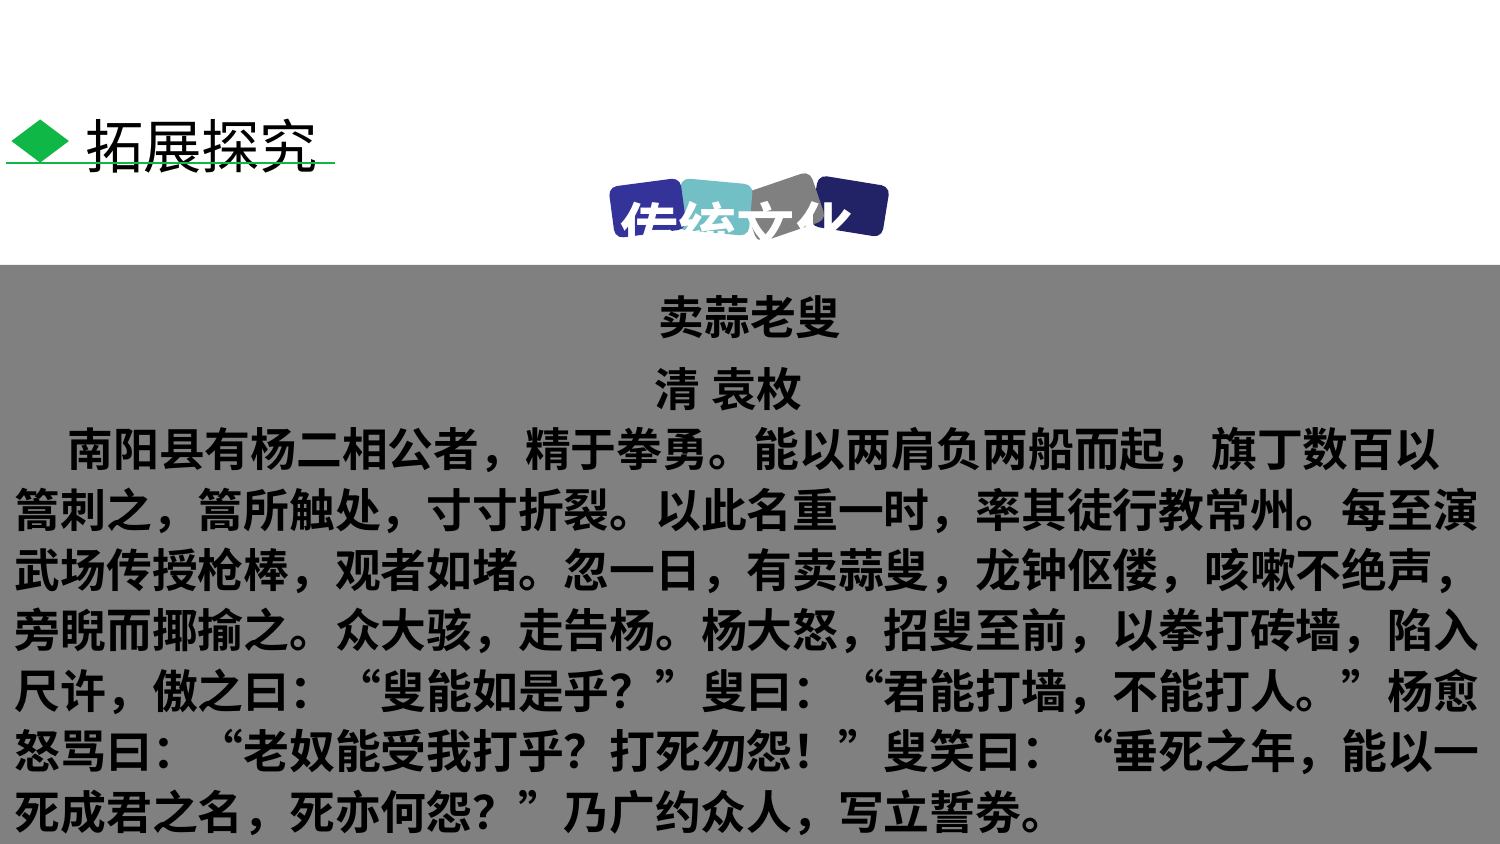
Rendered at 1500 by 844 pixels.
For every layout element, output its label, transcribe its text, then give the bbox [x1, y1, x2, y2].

text_box 卖蒜老叟 清 袁枚 南阳县有杨二相公者，精于拳勇。能以两肩负两船而起，旗丁数百以篙刺之，篙所触处，寸寸折裂。以此名重一时，率其徒行教常州。每至演武场传授枪棒，观者如堵。忽一日，有卖蒜叟，龙钟伛偻，咳嗽不绝声，旁睨而揶揄之。众大骇，走告杨。杨大怒，招叟至前，以拳打砖墙，陷入尺许，傲之曰：“叟能如是乎？”叟曰：“君能打墙，不能打人。”杨愈怒骂曰：“老奴能受我打乎？打死勿怨！”叟笑曰：“垂死之年，能以一死成君之名，死亦何怨？”乃广约众人，写立誓劵。 [0, 264, 1500, 844]
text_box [5, 102, 336, 189]
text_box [605, 165, 892, 272]
